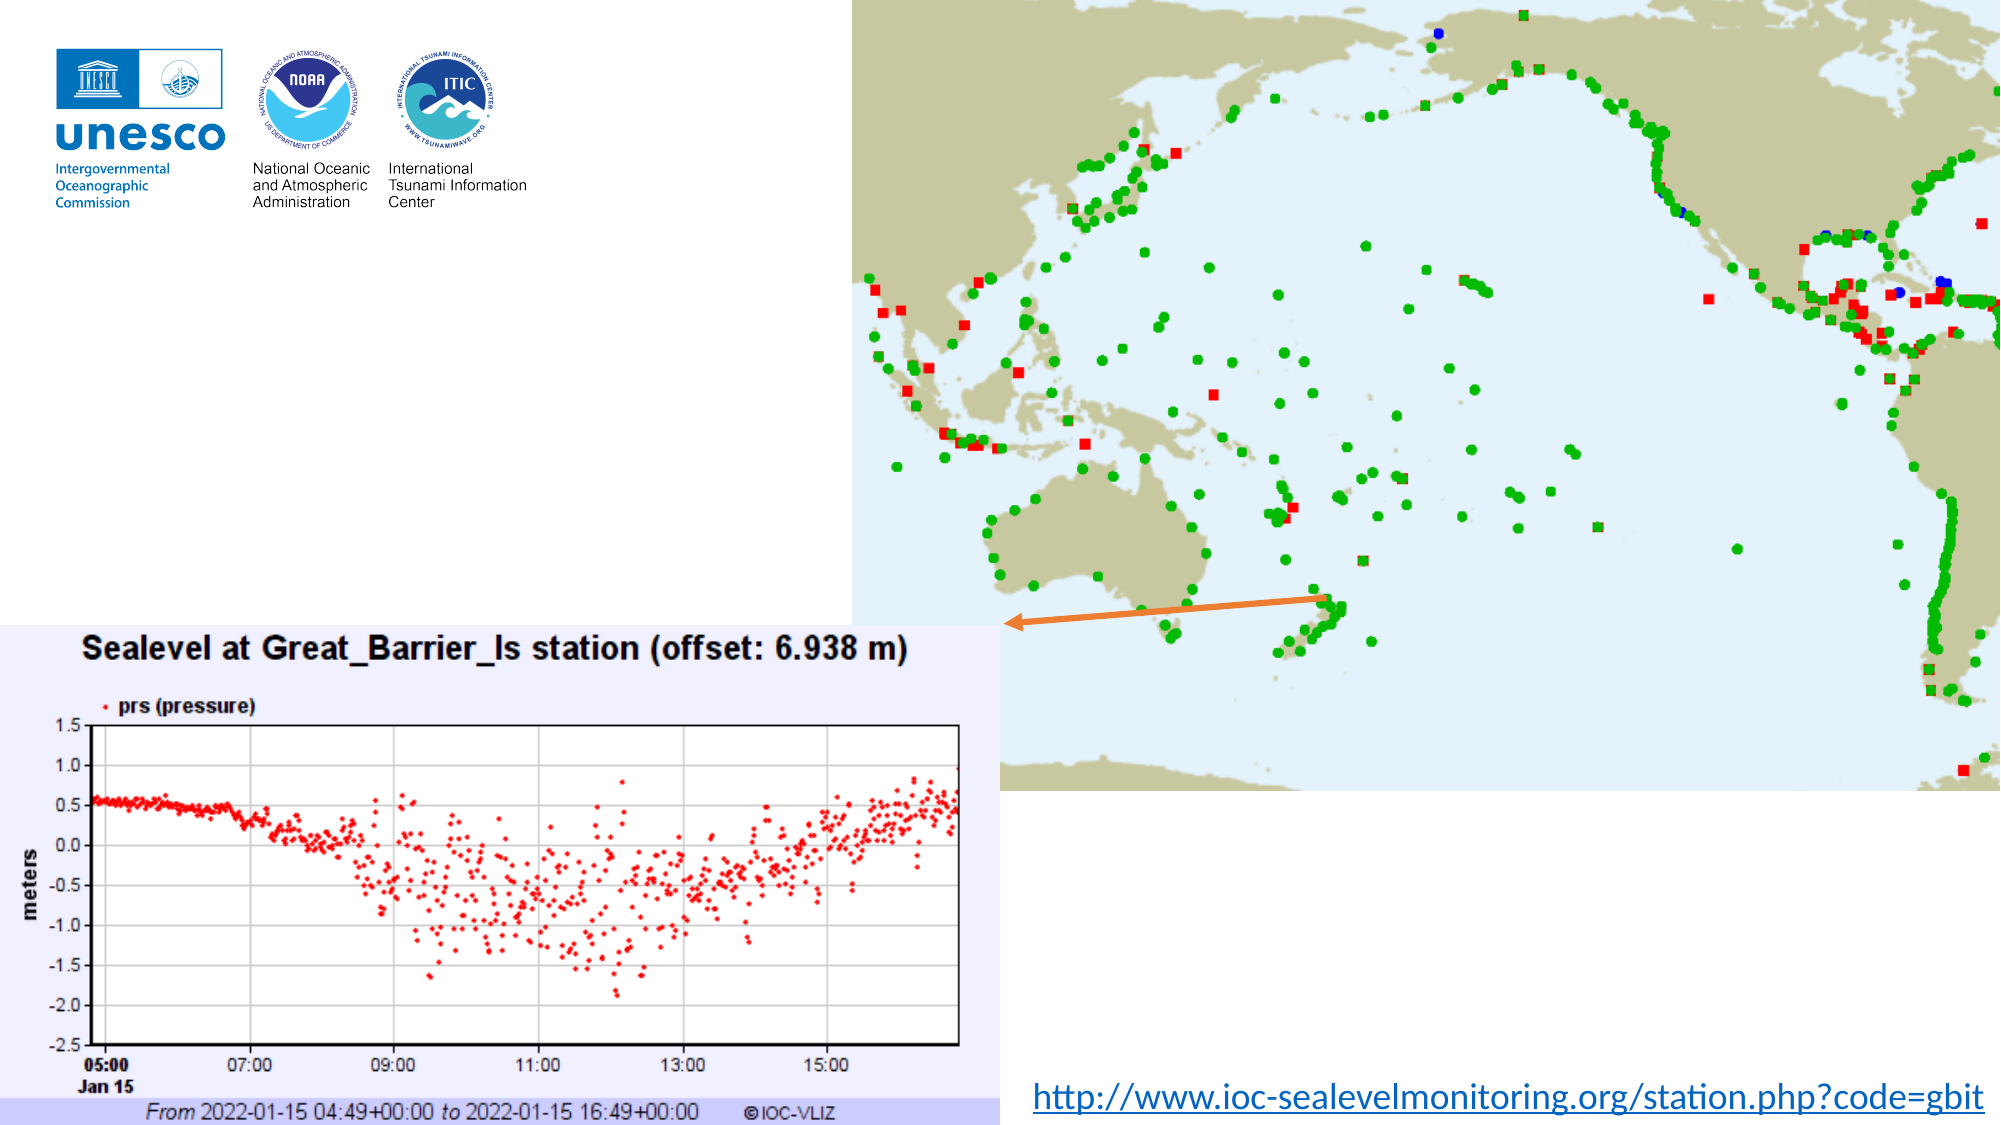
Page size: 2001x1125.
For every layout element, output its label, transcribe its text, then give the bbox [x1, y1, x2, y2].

picture [43, 35, 527, 221]
picture [0, 0, 2000, 1125]
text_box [1003, 597, 1327, 624]
text_box http://www.ioc-sealevelmonitoring.org/station.php?code=gbit [1000, 1064, 2000, 1125]
